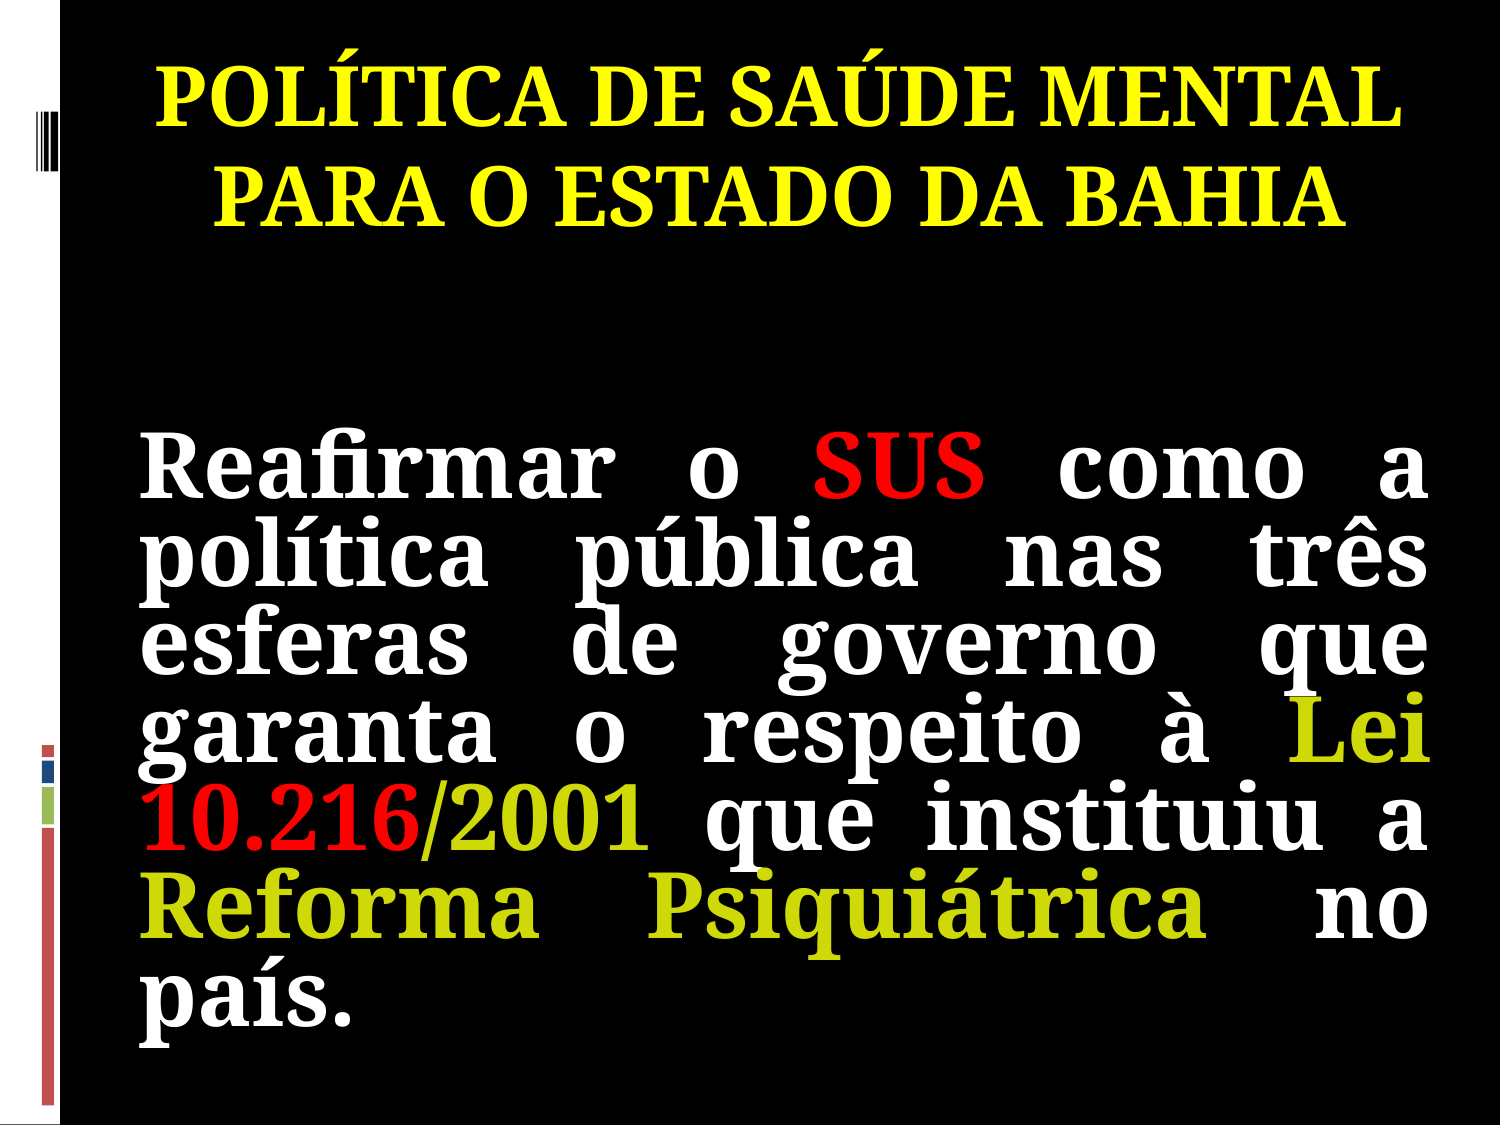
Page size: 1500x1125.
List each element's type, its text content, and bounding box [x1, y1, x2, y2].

text_box POLÍTICA DE SAÚDE MENTAL PARA O ESTADO DA BAHIA [100, 35, 1459, 251]
text_box Reafirmar o SUS como a política pública nas três esferas de governo que garanta o respeito à Lei 10.216/2001 que instituiu a Reforma Psiquiátrica no país. [123, 420, 1447, 979]
